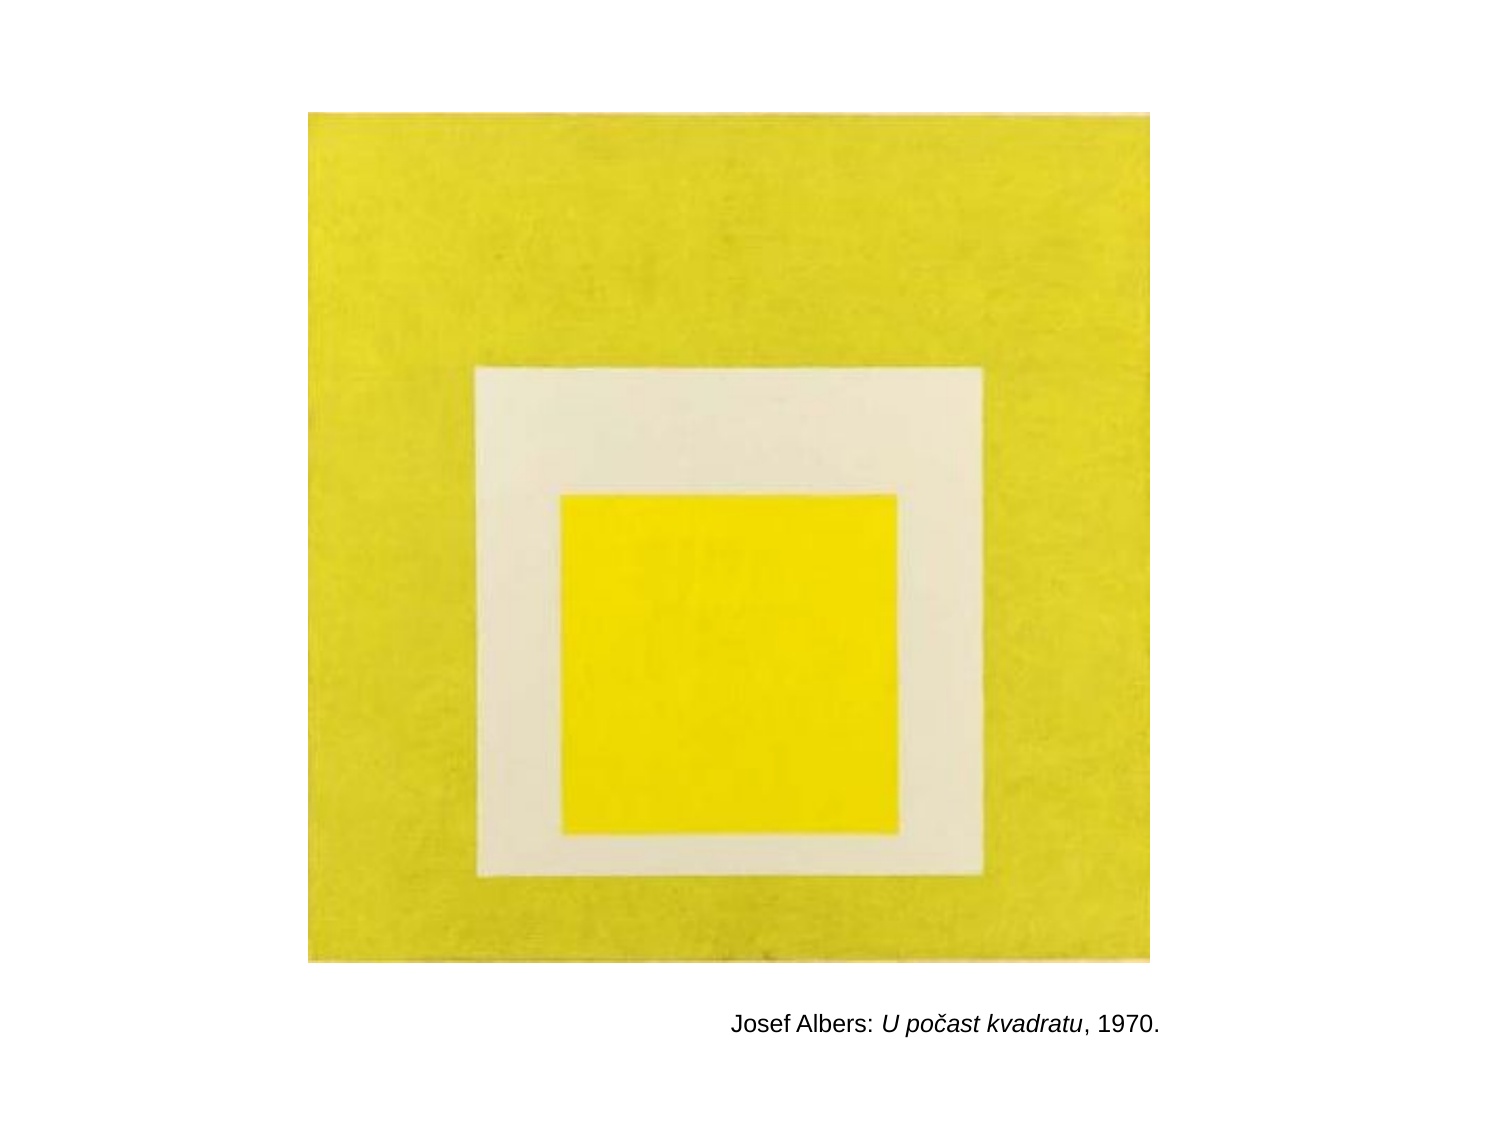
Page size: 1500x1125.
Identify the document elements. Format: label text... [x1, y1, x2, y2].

picture [308, 112, 1151, 963]
text_box Josef Albers: U počast kvadratu, 1970. [715, 999, 1176, 1045]
